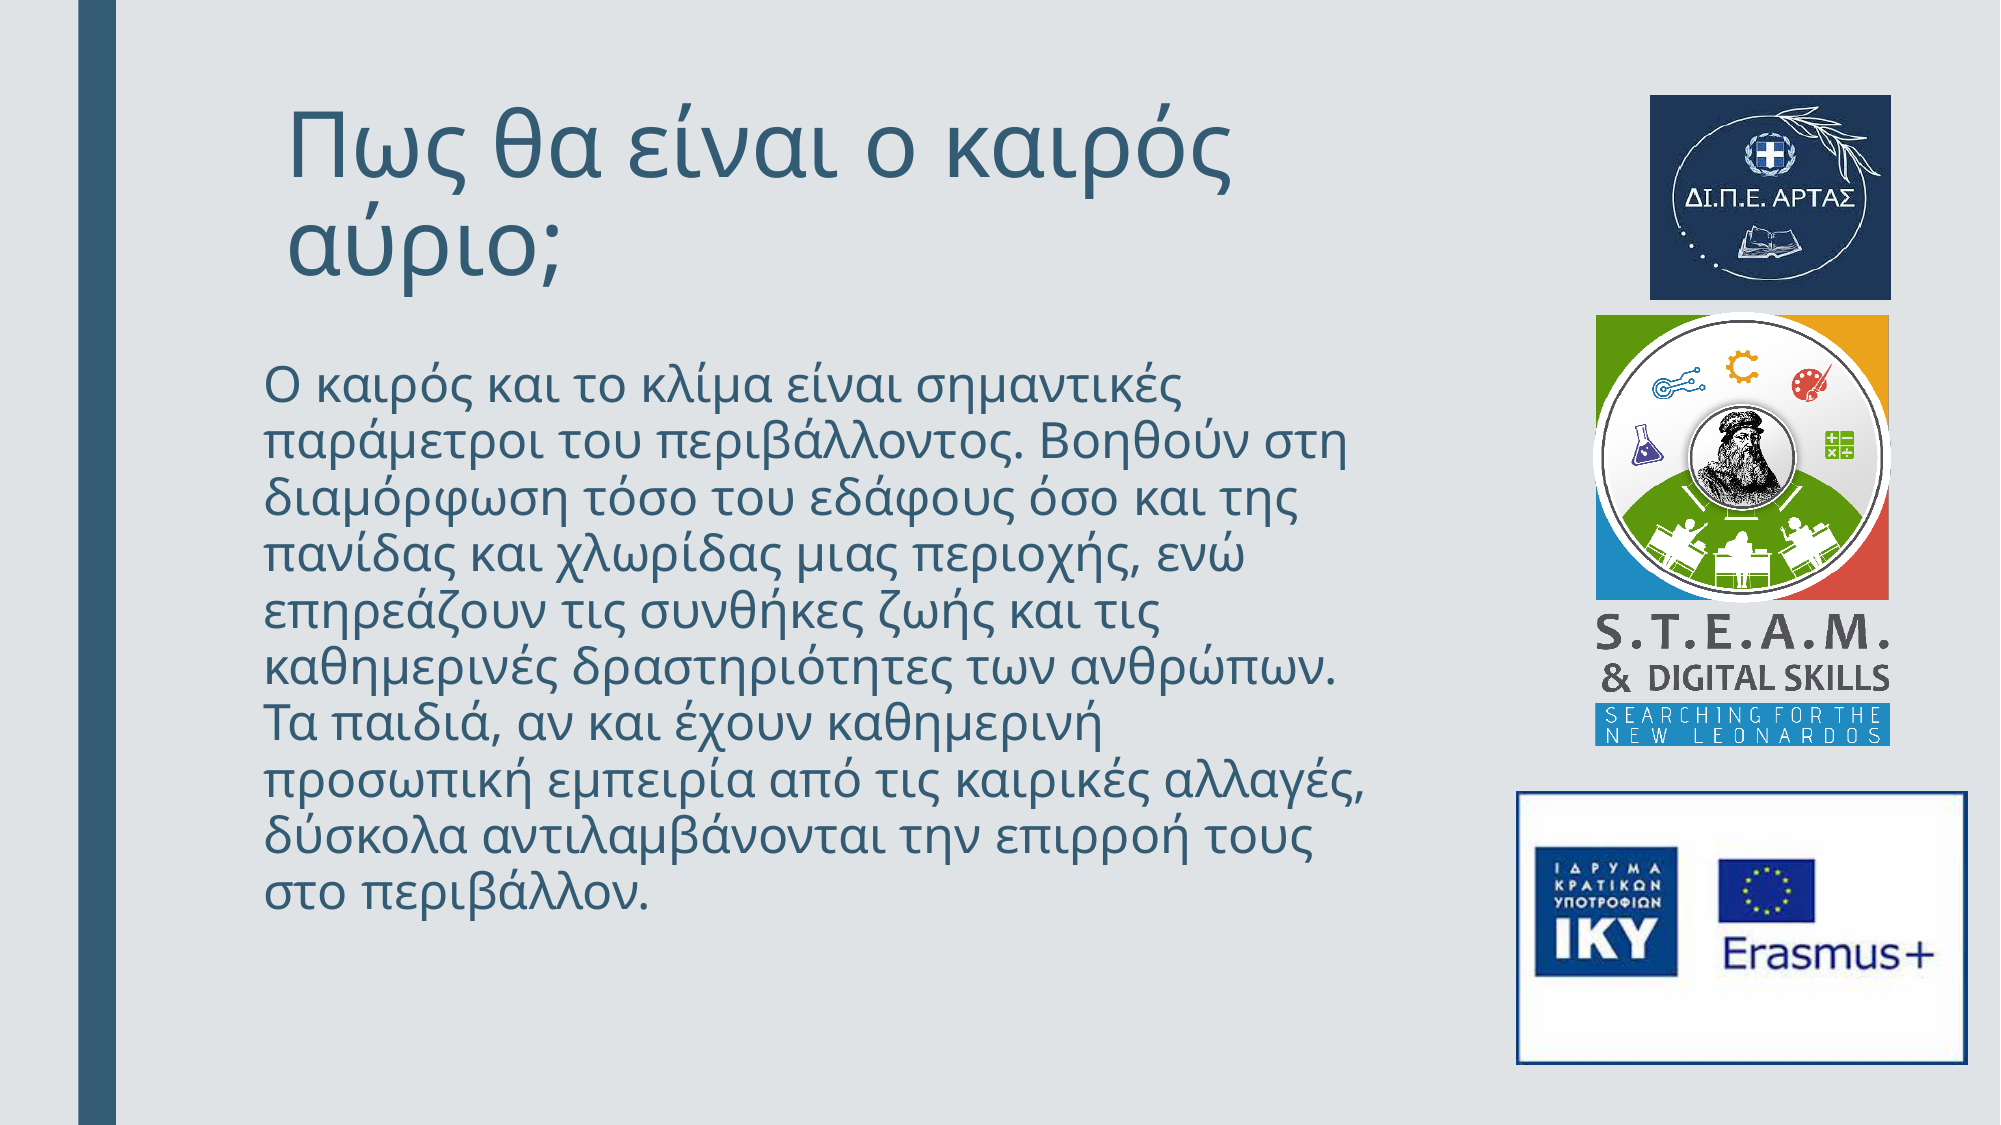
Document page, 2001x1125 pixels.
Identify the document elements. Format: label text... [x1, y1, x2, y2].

picture [1516, 791, 1968, 1065]
title Πως θα είναι ο καιρός αύριο; [269, 91, 1500, 212]
list Ο καιρός και το κλίμα είναι σημαντικές παράμετροι του περιβάλλοντος. Βοηθούν στη διαμόρφωση τόσο του εδάφους όσο και της πανίδας και χλωρίδας μιας περιοχής, ενώ επηρεάζουν τις συνθήκες ζωής και τις καθημερινές δραστηριότητες των ανθρώπων. Τα παιδιά, αν και έχουν καθημερινή προσωπική εμπειρία από τις καιρικές αλλαγές, δύσκολα αντιλαμβάνονται την επιρροή τους στο περιβάλλον. [185, 312, 1401, 966]
picture [1650, 95, 1891, 300]
picture [1593, 312, 1891, 747]
